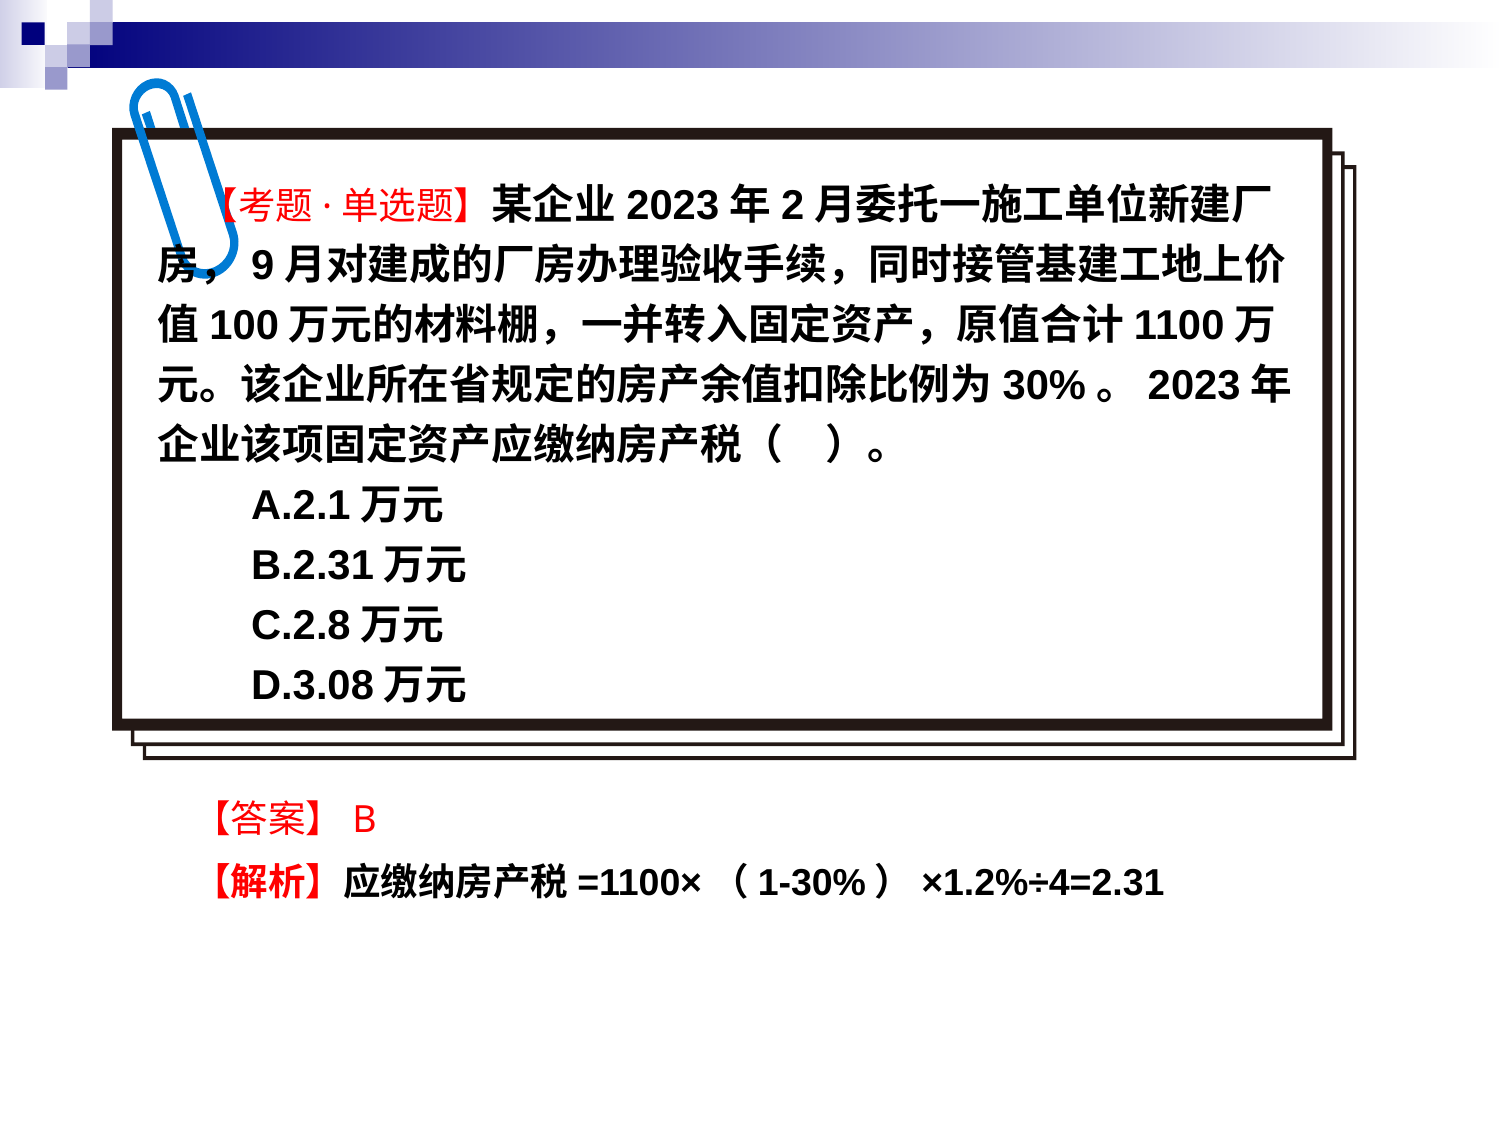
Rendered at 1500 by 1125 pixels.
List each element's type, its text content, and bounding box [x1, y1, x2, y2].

text_box 【答案】B 【解析】应缴纳房产税=1100×（1-30%）×1.2%÷4=2.31 [102, 769, 1373, 1019]
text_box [111, 78, 1359, 760]
